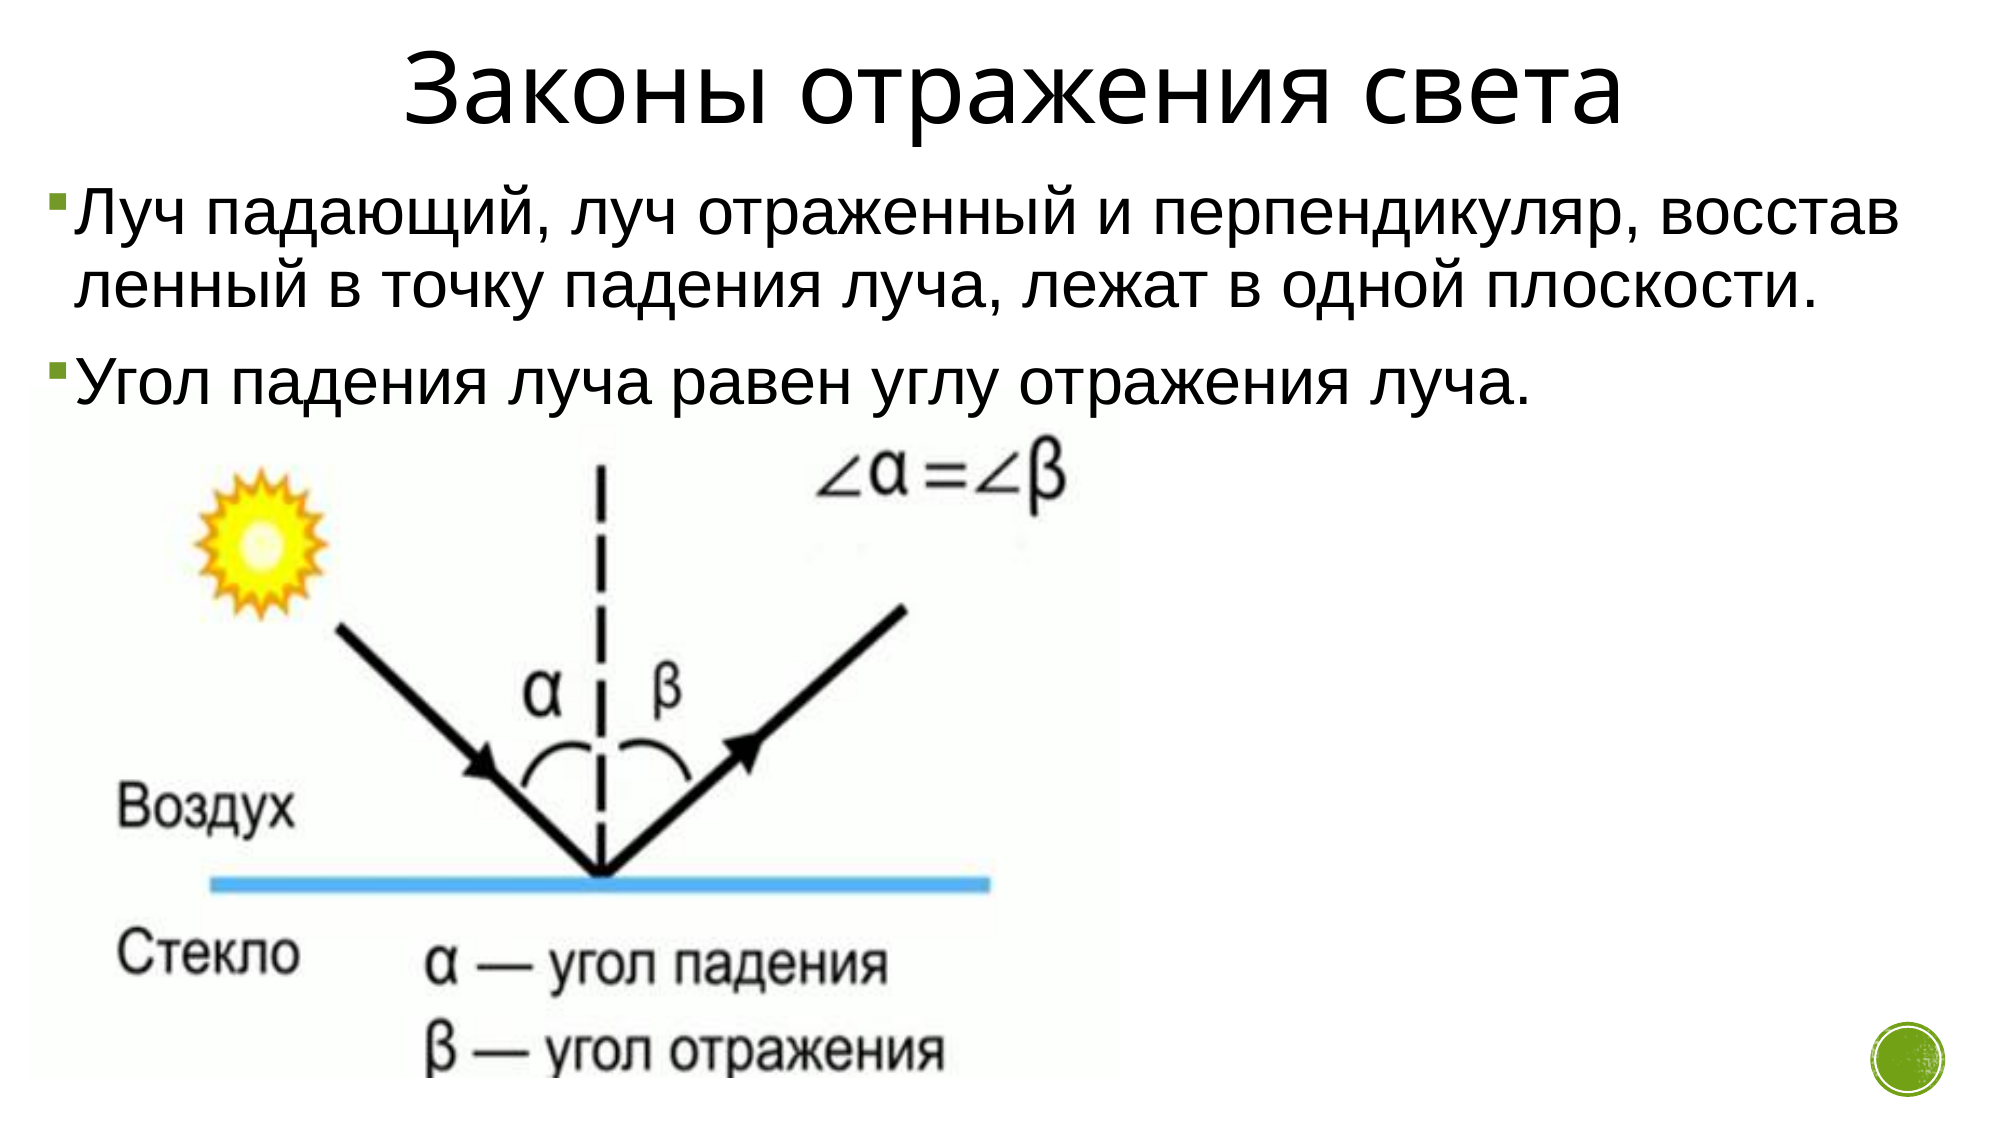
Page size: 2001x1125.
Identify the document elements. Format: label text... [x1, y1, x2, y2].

list Луч па­да­ю­щий, луч от­ра­жен­ный и пер­пен­ди­ку­ляр, вос­став­лен­ный в точку па­де­ния луча, лежат в одной плос­ко­сти. Угол па­де­ния луча равен углу от­ра­же­ния луча. [29, 169, 1942, 835]
title За­ко­ны от­ра­же­ния света [190, 0, 1841, 169]
picture [29, 389, 1120, 1078]
